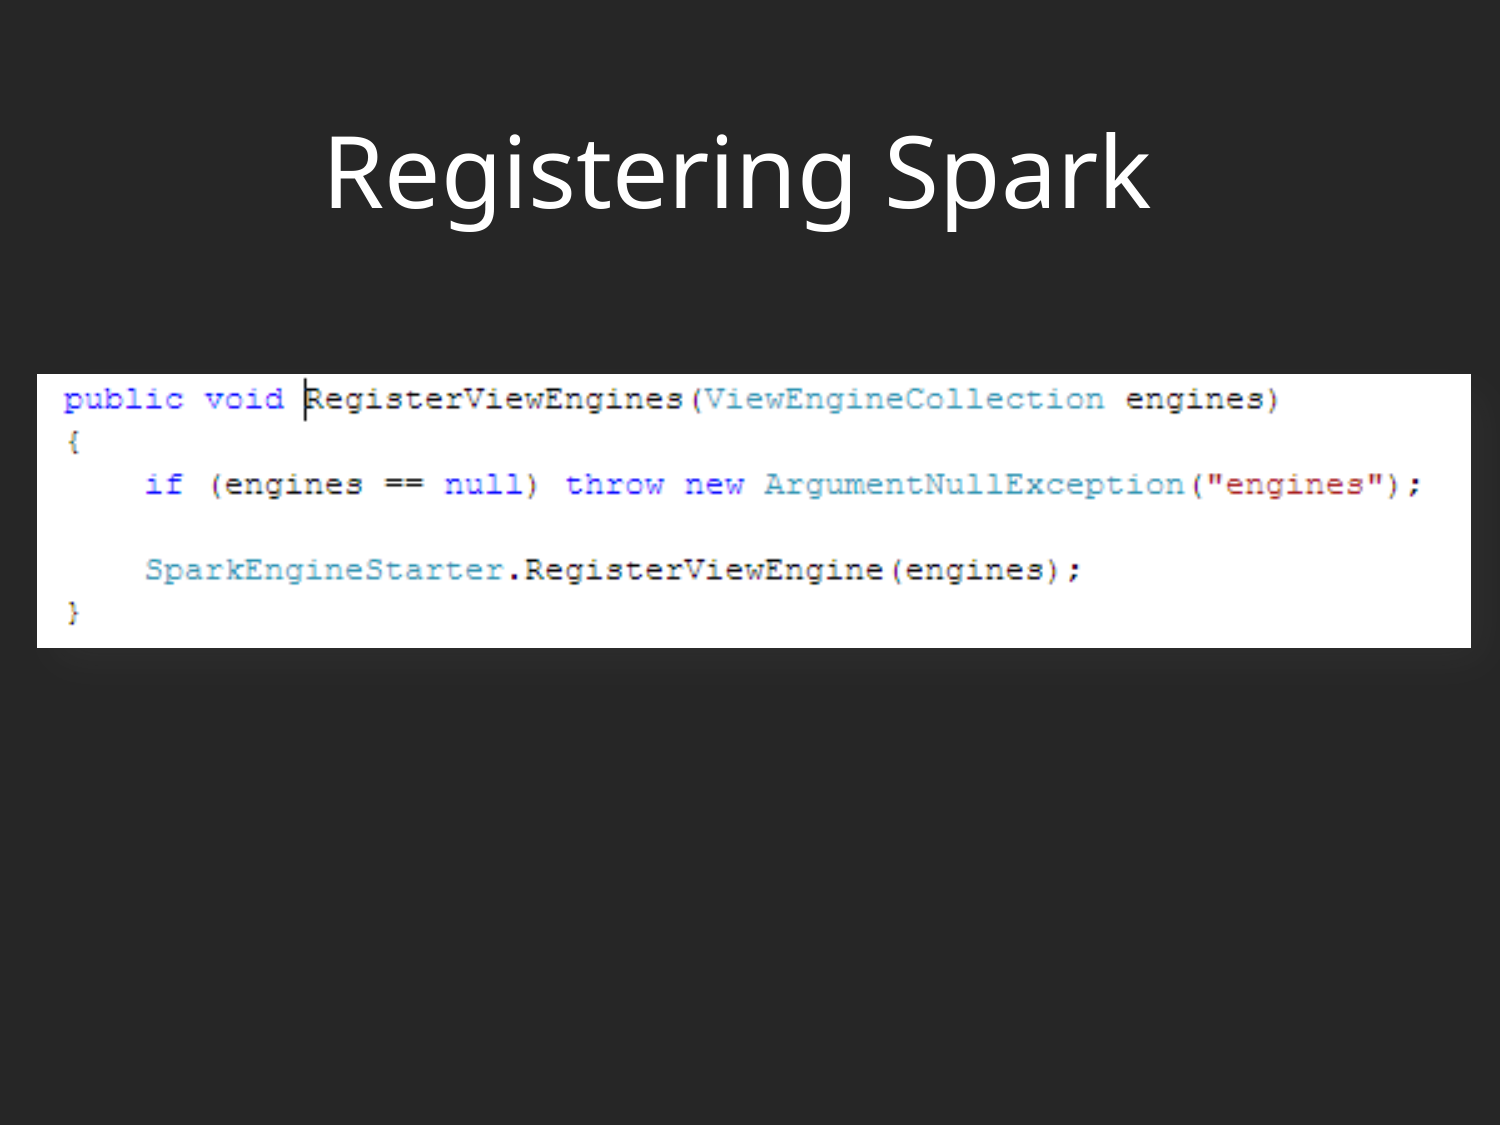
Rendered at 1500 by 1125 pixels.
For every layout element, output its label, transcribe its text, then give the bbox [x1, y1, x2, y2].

picture [37, 374, 1472, 648]
title Registering Spark [62, 74, 1413, 263]
